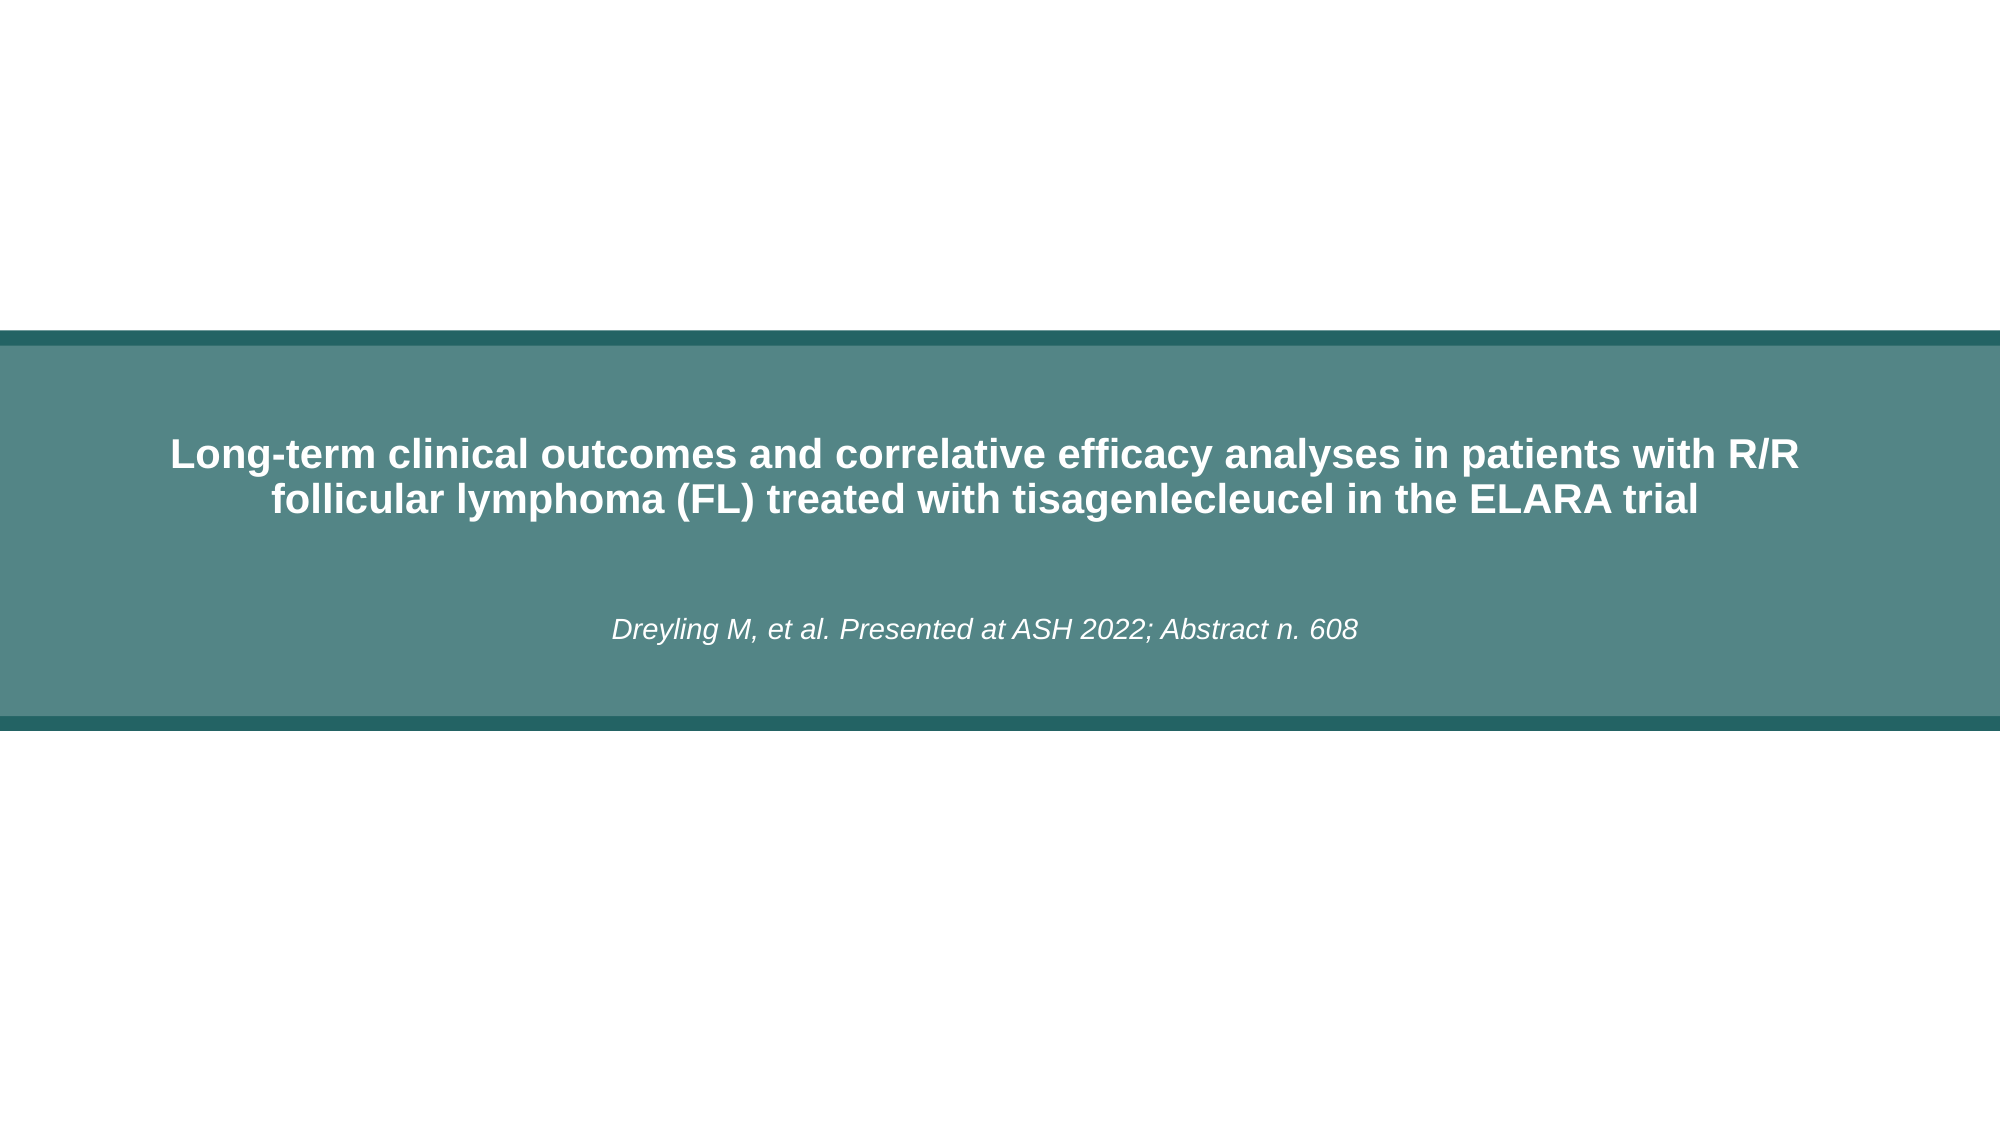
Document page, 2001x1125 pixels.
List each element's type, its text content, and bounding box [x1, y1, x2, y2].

text_box Long-term clinical outcomes and correlative efficacy analyses in patients with R/R follicular lymphoma (FL) treated with tisagenlecleucel in the ELARA trial [137, 425, 1833, 533]
text_box [0, 329, 2000, 345]
text_box [0, 345, 2000, 717]
text_box Dreyling M, et al. Presented at ASH 2022; Abstract n. 608 [137, 602, 1833, 686]
text_box [0, 717, 2000, 732]
